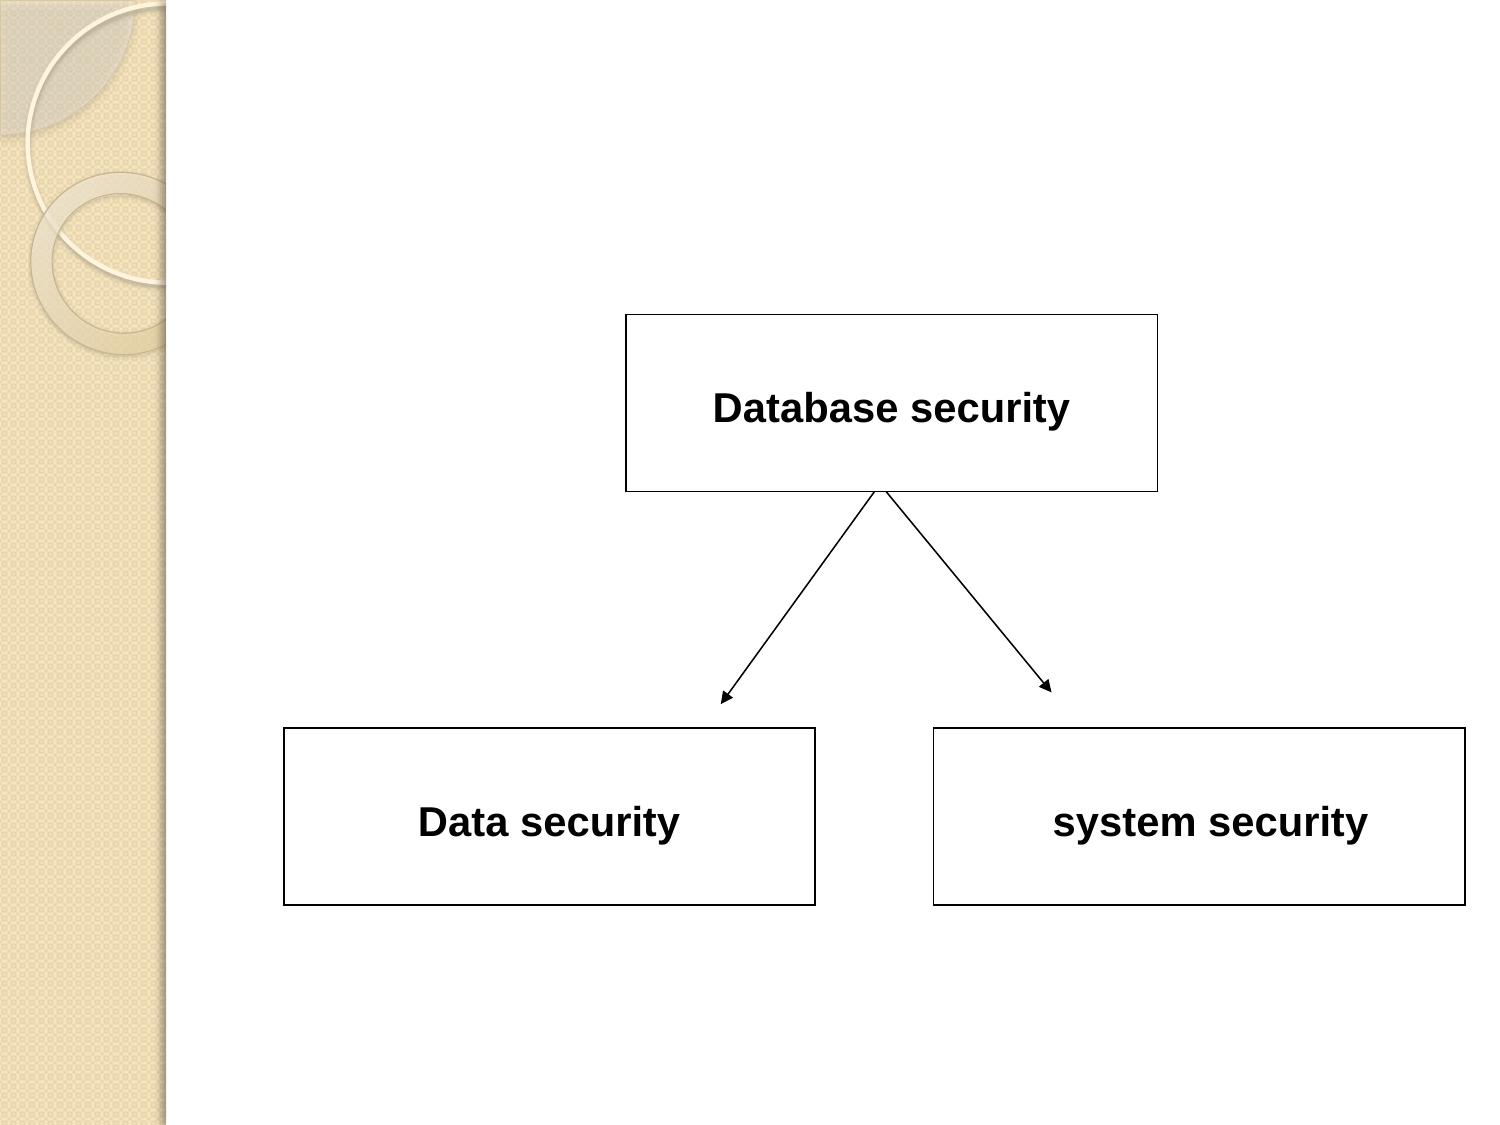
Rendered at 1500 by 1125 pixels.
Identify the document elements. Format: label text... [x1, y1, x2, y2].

text_box Database security [673, 373, 1099, 439]
text_box [283, 727, 816, 906]
text_box [720, 491, 875, 705]
text_box [933, 727, 1465, 906]
text_box Data security [331, 786, 757, 852]
text_box [626, 314, 1158, 492]
text_box system security [992, 786, 1418, 852]
text_box [886, 491, 1052, 693]
